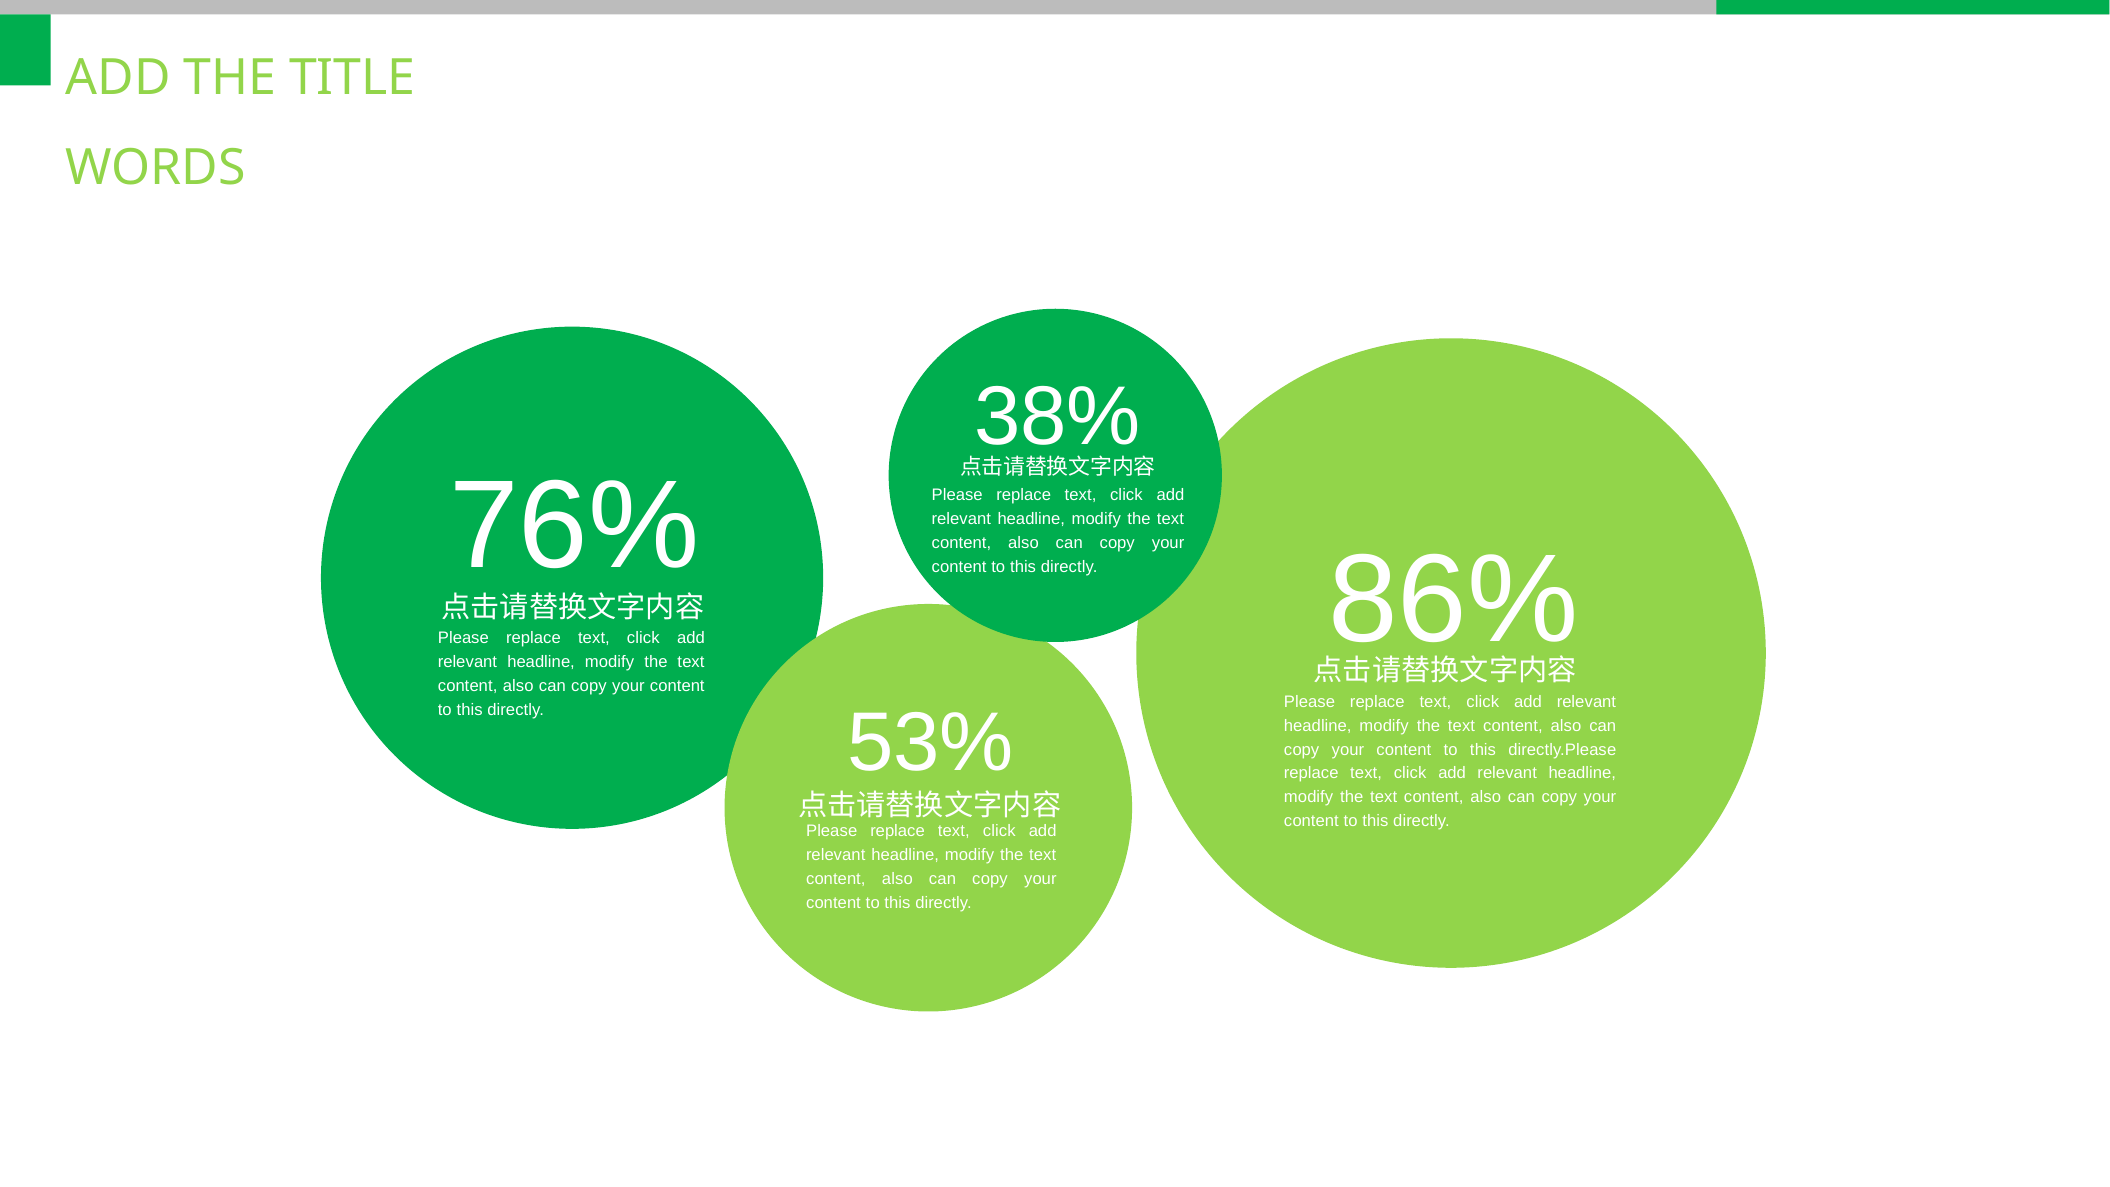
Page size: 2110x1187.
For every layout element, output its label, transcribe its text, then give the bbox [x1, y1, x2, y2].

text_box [1136, 338, 1766, 968]
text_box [320, 326, 824, 829]
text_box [724, 603, 1133, 1012]
text_box ADD THE TITLE WORDS [50, 7, 583, 202]
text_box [888, 308, 1222, 642]
